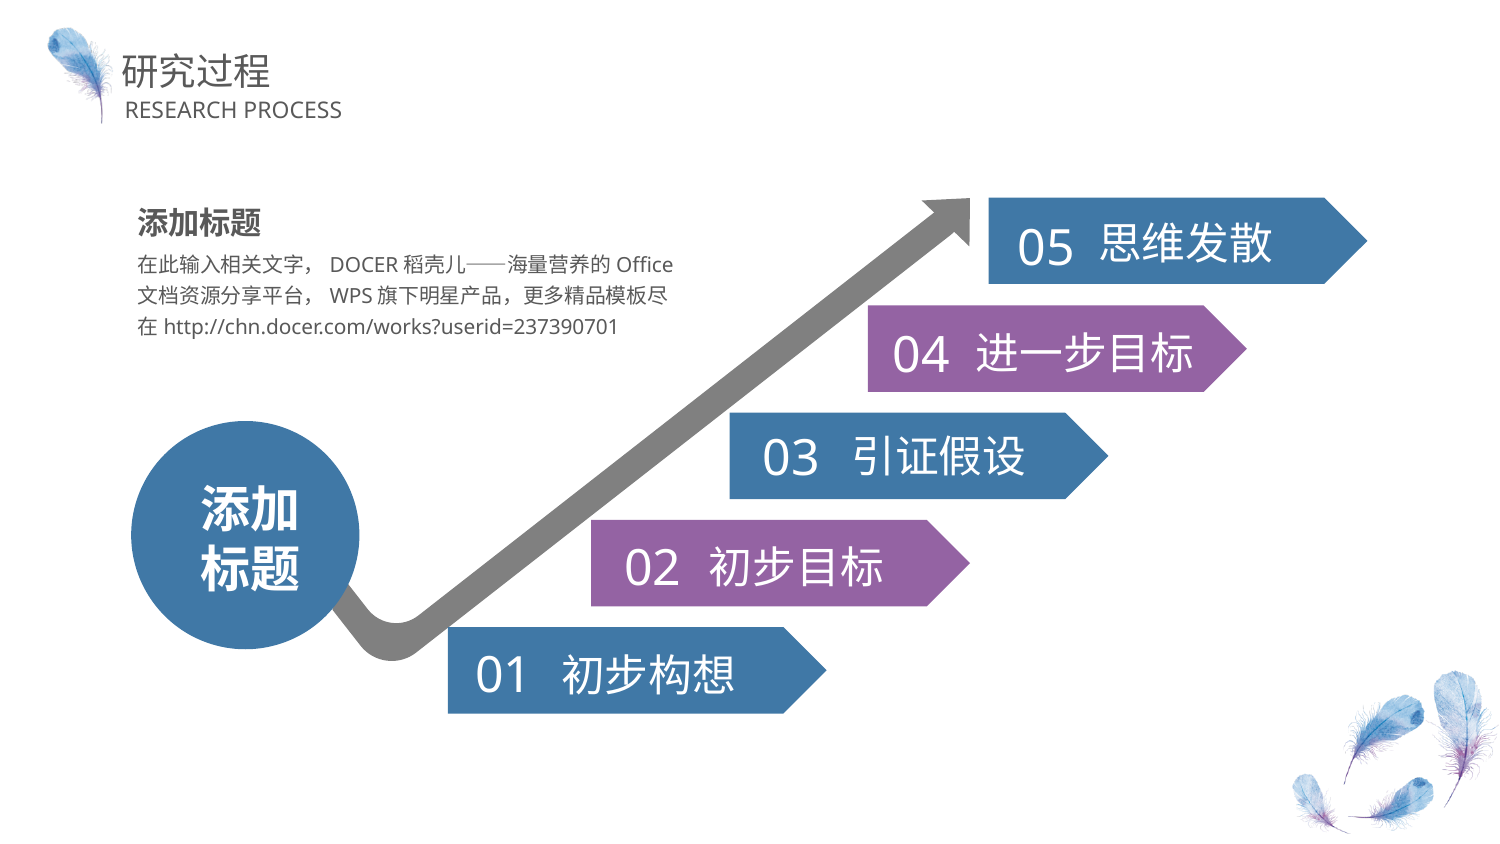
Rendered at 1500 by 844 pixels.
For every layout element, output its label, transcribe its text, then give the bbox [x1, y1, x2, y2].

picture [43, 21, 118, 123]
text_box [867, 305, 1248, 393]
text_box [271, 192, 1017, 460]
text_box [988, 197, 1368, 285]
text_box RESEARCH PROCESS [109, 88, 358, 131]
text_box 研究过程 [106, 40, 287, 101]
picture [1292, 670, 1499, 834]
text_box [130, 420, 360, 650]
text_box 添加标题 [122, 196, 267, 249]
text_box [729, 412, 1109, 500]
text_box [447, 626, 827, 714]
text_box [590, 519, 971, 607]
text_box 在此输入相关文字，DOCER稻壳儿——海量营养的Office文档资源分享平台，WPS旗下明星产品，更多精品模板尽在http://chn.docer.com/works?userid=237390701 [123, 237, 266, 347]
